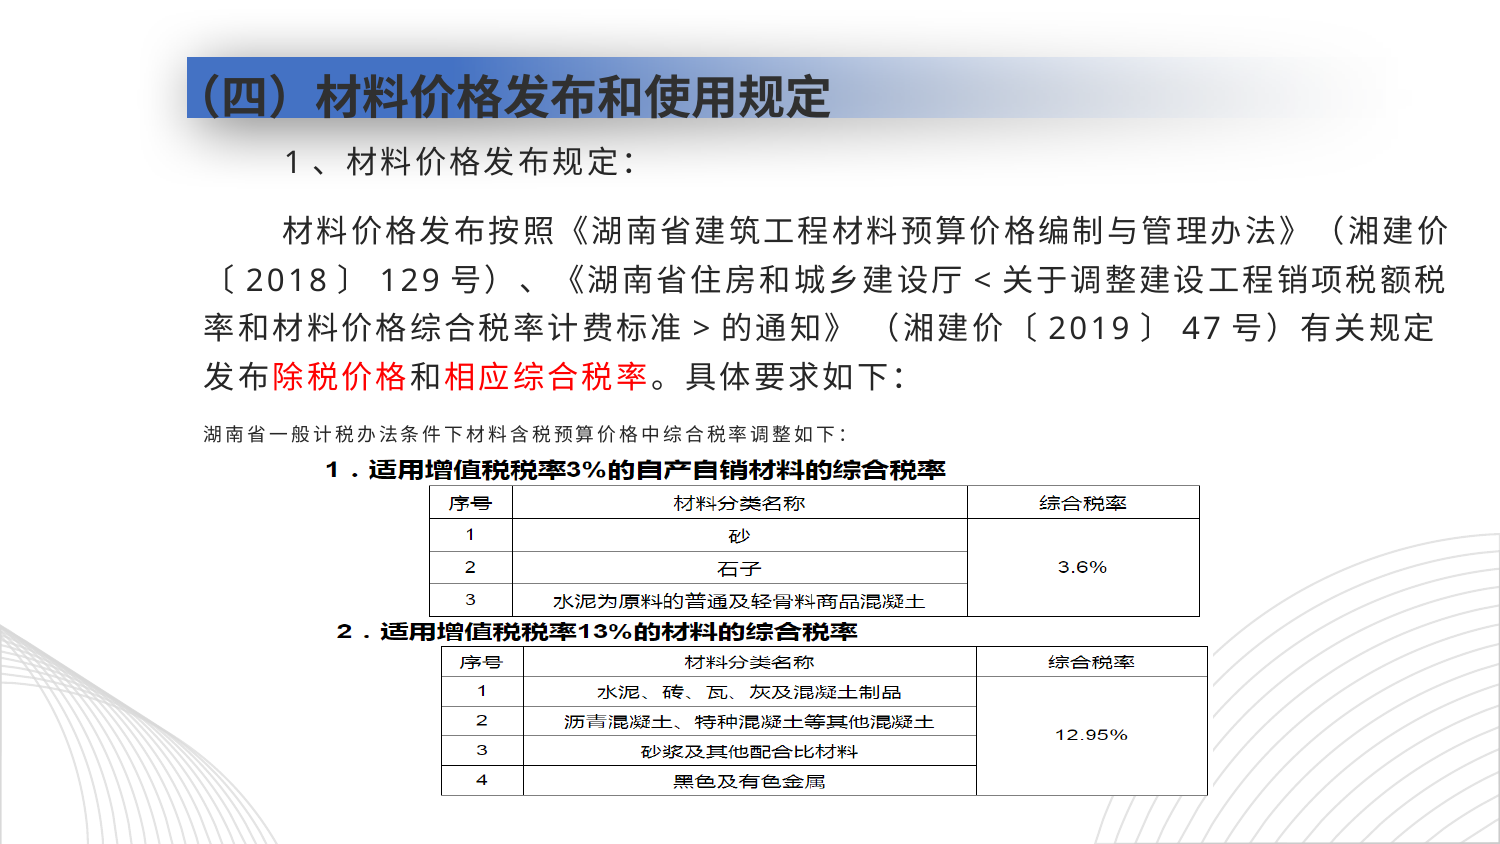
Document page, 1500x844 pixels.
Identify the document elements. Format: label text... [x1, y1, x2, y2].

title （四）材料价格发布和使用规定 [158, 76, 1251, 131]
text_box [186, 57, 1389, 118]
picture [320, 454, 1213, 796]
list 1、材料价格发布规定： 材料价格发布按照《湖南省建筑工程材料预算价格编制与管理办法》（湘建价〔2018〕129号）、《湖南省住房和城乡建设厅<关于调整建设工程销项税额税率和材料价格综合税率计费标准>的通知》 （湘建价〔2019〕47号）有关规定发布除税价格和相应综合税率。具体要求如下： 湖南省一般计税办法条件下材料含税预算价格中综合税率调整如下： [187, 130, 1467, 844]
